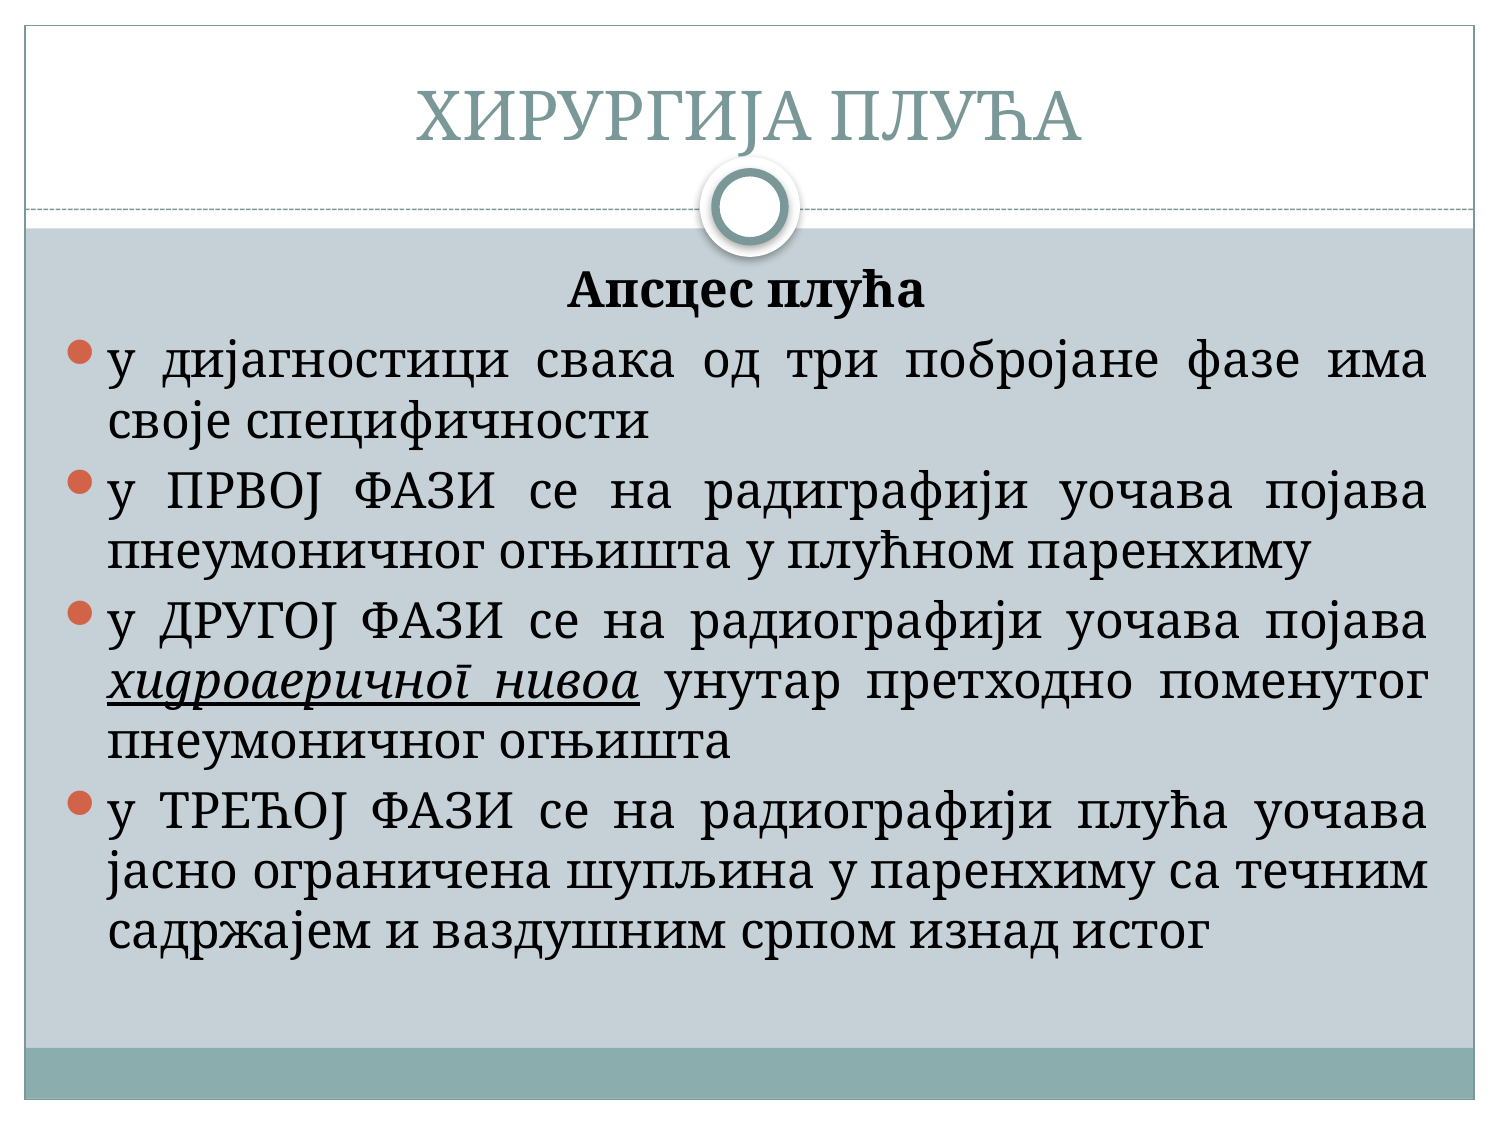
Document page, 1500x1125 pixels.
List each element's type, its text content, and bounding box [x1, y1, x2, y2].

list Апсцес плућа у дијагностици свака од три побројане фазе има своје специфичности у ПРВОЈ ФАЗИ се на радиграфији уочава појава пнеумоничног огњишта у плућном паренхиму у ДРУГОЈ ФАЗИ се на радиографији уочава појава хидроаеричног нивоа унутар претходно поменутог пнеумоничног огњишта у ТРЕЋОЈ ФАЗИ се на радиографији плућа уочава јасно ограничена шупљина у паренхиму са течним садржајем и ваздушним српом изнад истог [49, 250, 1445, 1001]
title ХИРУРГИЈА ПЛУЋА [49, 37, 1450, 162]
